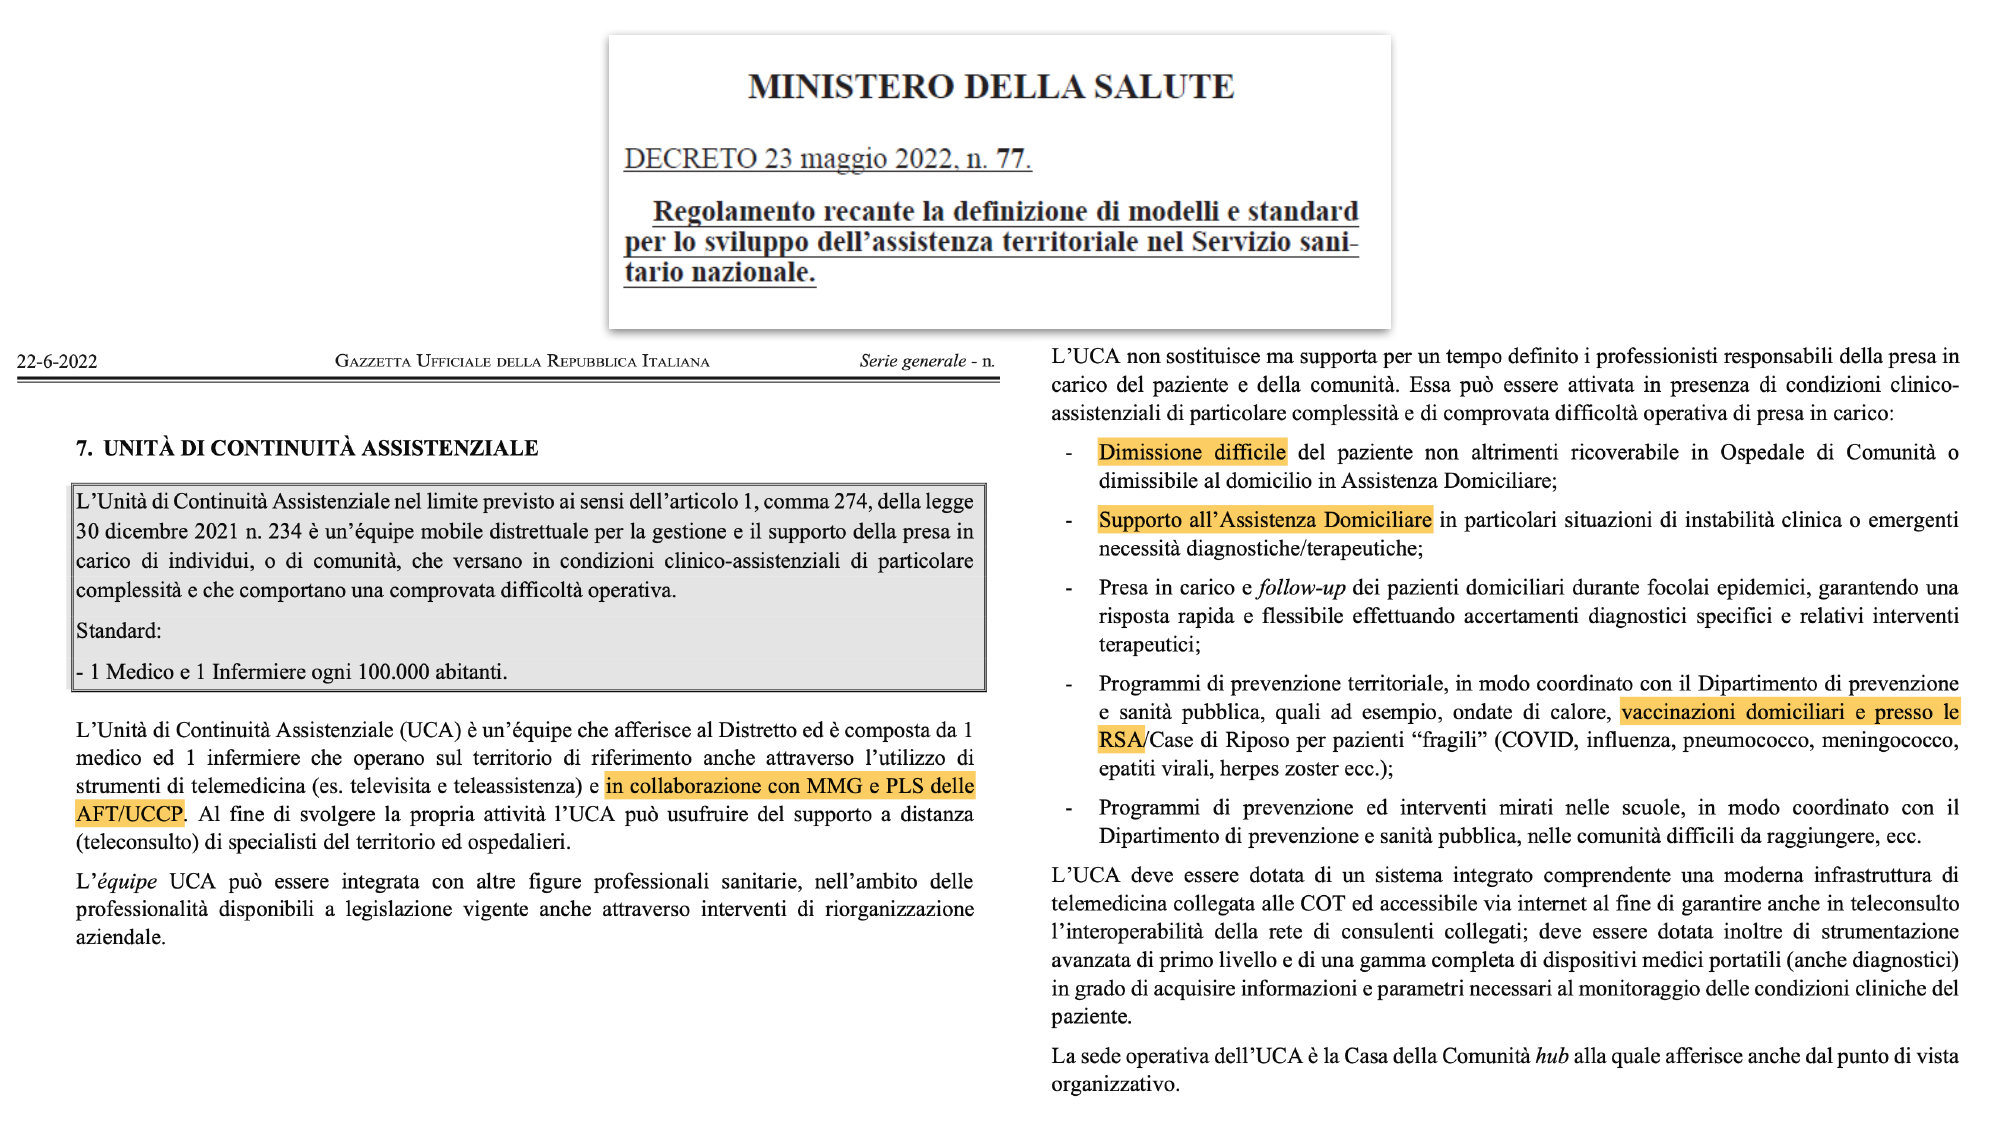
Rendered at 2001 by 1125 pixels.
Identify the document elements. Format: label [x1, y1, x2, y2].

picture [1034, 341, 1966, 1100]
picture [609, 35, 1391, 330]
picture [0, 341, 1001, 961]
